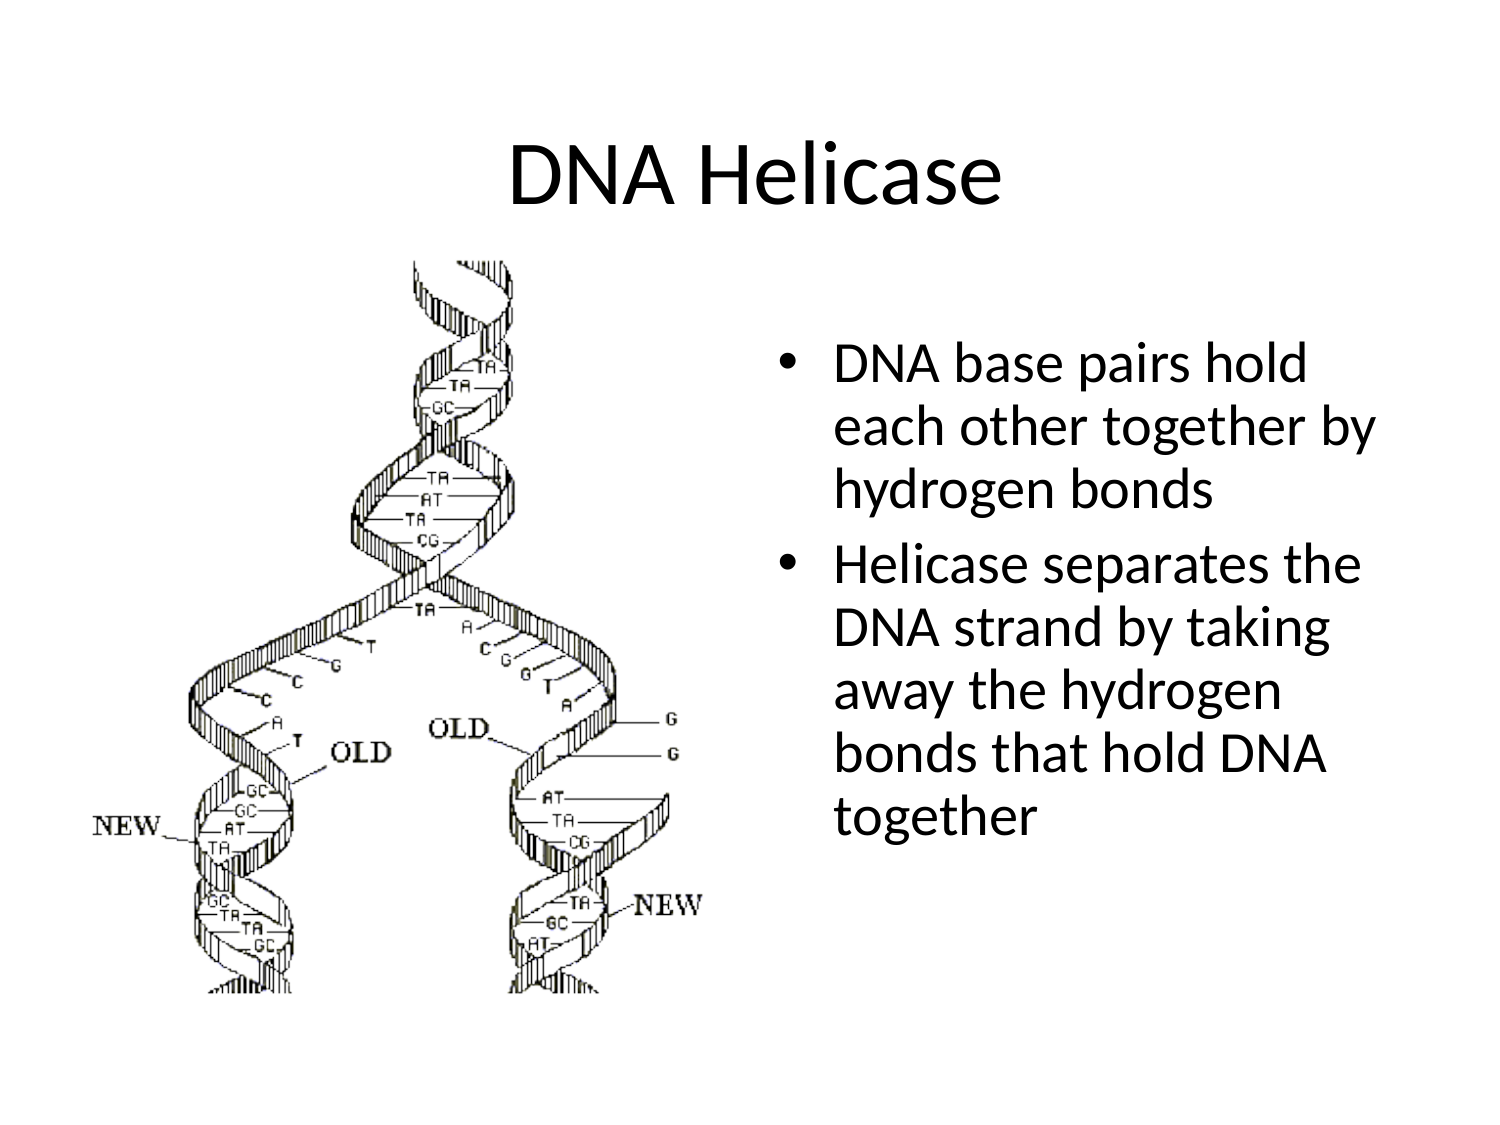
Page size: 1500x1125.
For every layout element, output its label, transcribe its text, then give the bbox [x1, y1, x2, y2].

title DNA Helicase [49, 49, 1463, 286]
picture [87, 249, 713, 1003]
list DNA base pairs hold each other together by hydrogen bonds Helicase separates the DNA strand by taking away the hydrogen bonds that hold DNA together [762, 324, 1413, 1001]
